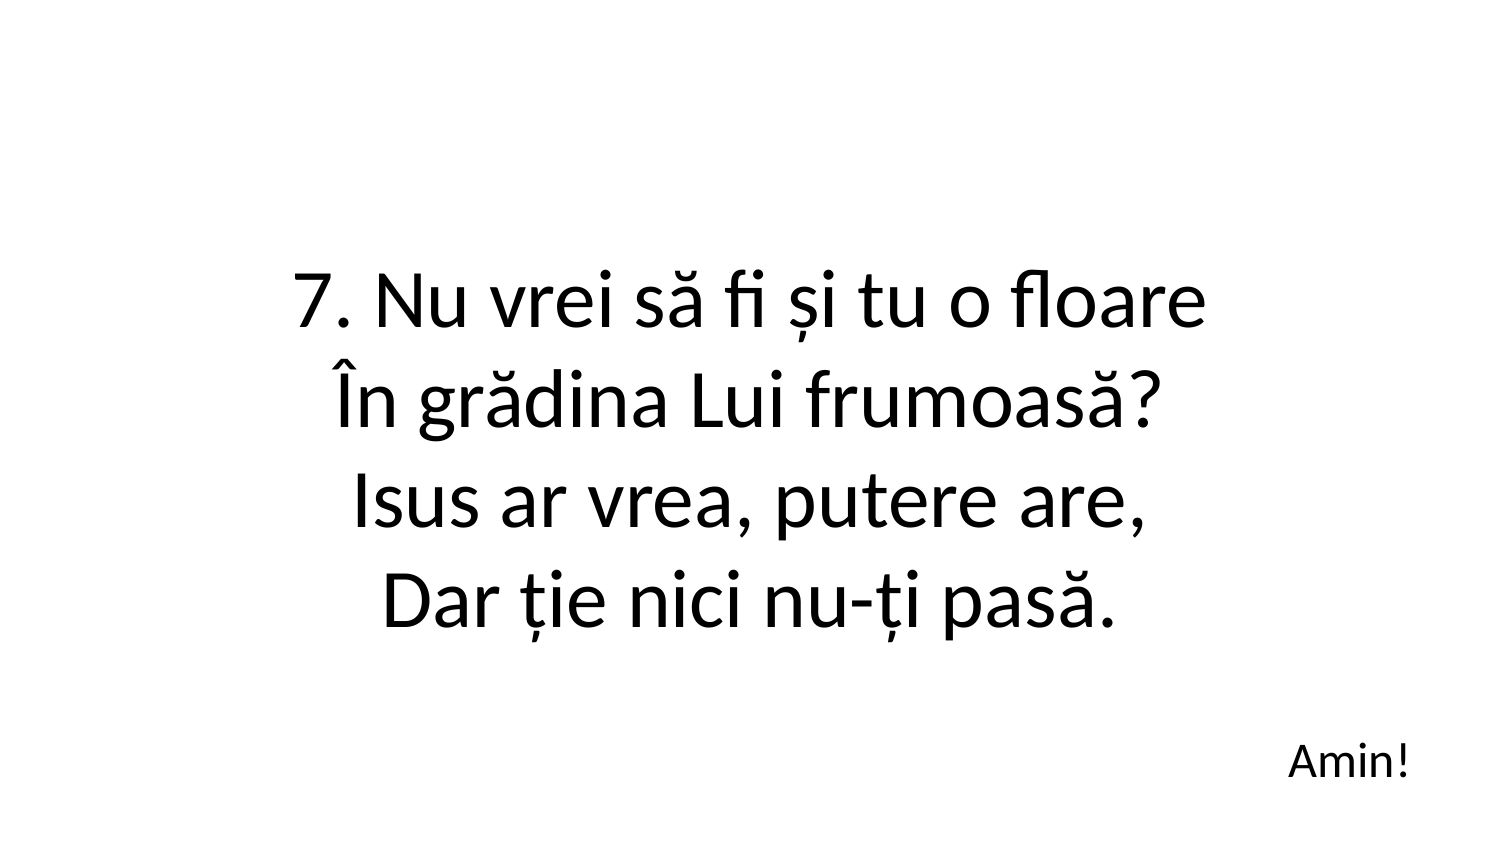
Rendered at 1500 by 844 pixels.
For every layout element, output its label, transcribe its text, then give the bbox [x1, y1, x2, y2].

text_box 7. Nu vrei să fi și tu o floare În grădina Lui frumoasă? Isus ar vrea, putere are, Dar ție nici nu-ți pasă. [276, 192, 1224, 652]
text_box Amin! [1273, 674, 1427, 795]
